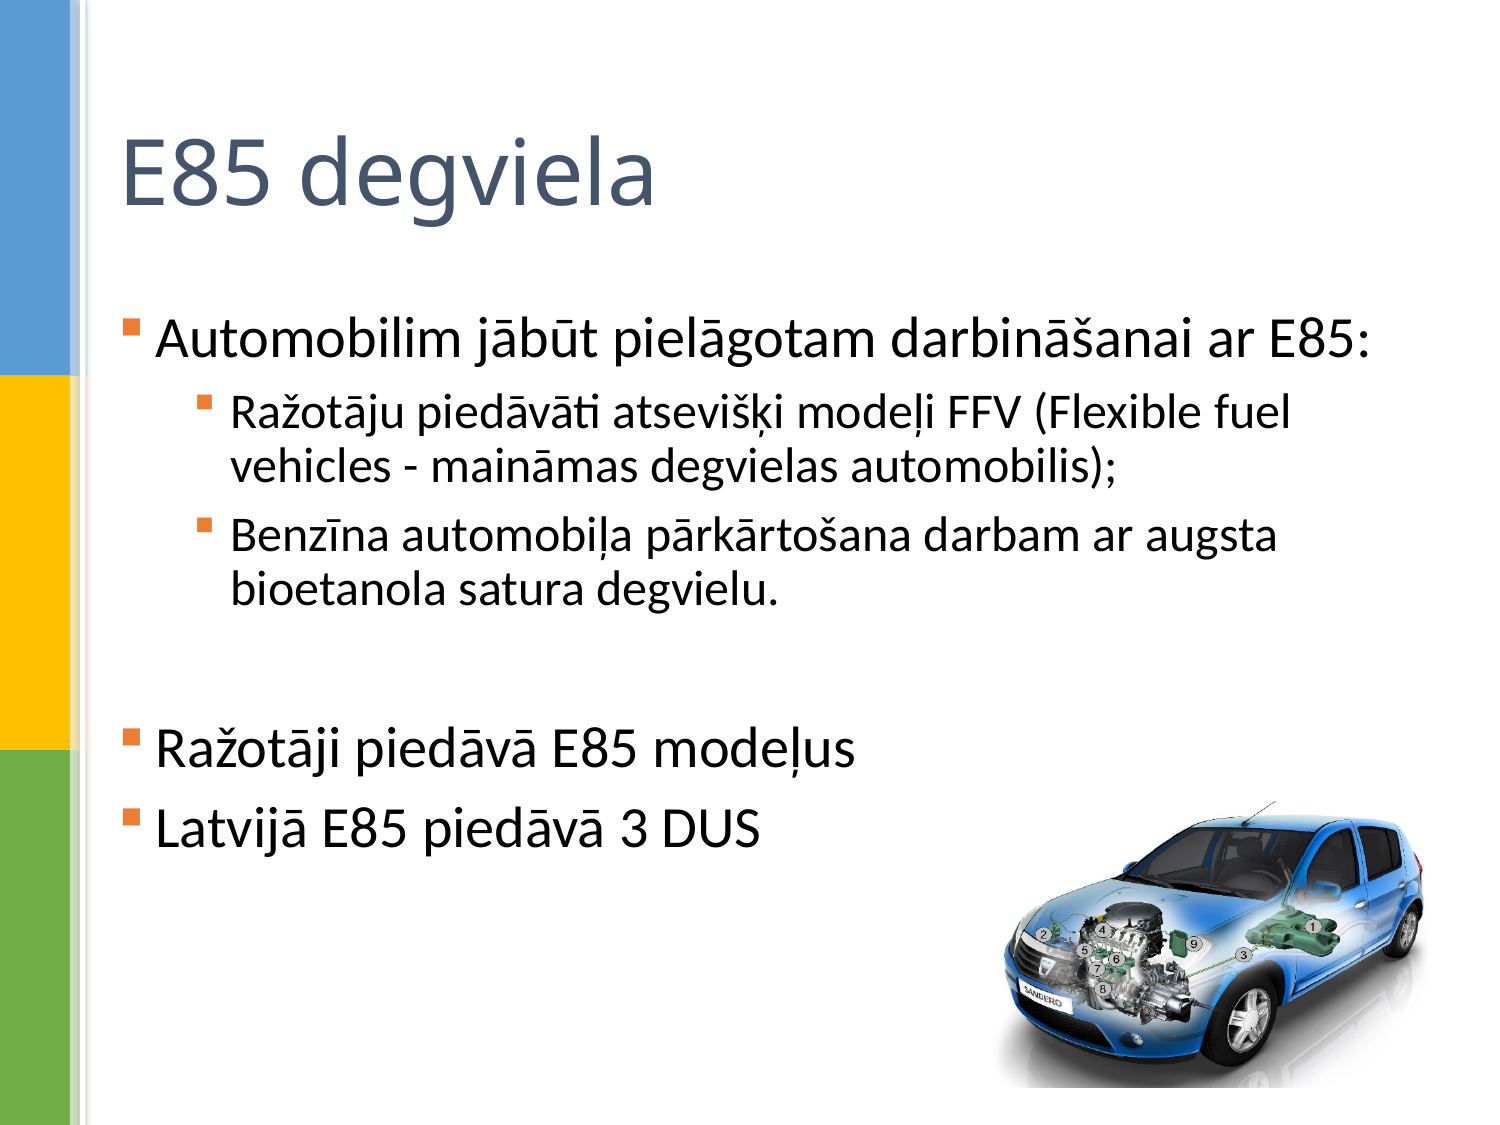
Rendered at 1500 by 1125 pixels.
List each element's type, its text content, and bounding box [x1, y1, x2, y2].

picture [982, 801, 1429, 1088]
list Automobilim jābūt pielāgotam darbināšanai ar E85: Ražotāju piedāvāti atsevišķi modeļi FFV (Flexible fuel vehicles - maināmas degvielas automobilis); Benzīna automobiļa pārkārtošana darbam ar augsta bioetanola satura degvielu. Ražotāji piedāvā E85 modeļus Latvijā E85 piedāvā 3 DUS [103, 299, 1397, 1014]
title E85 degviela [103, 59, 1397, 278]
